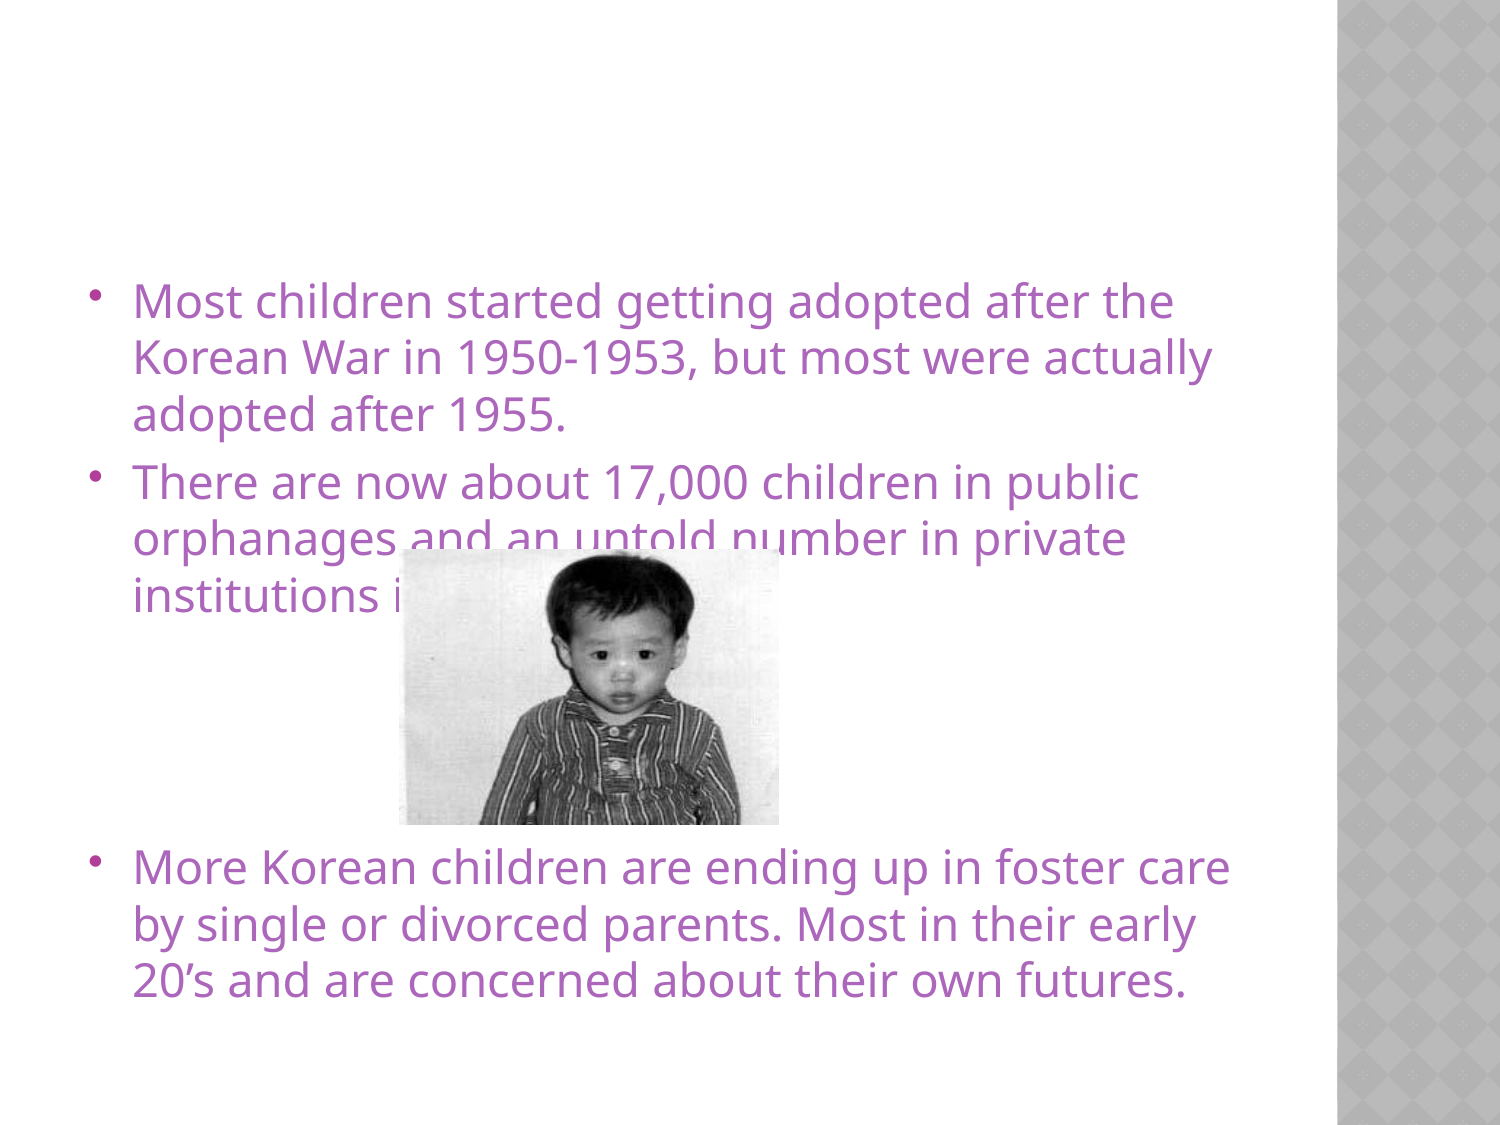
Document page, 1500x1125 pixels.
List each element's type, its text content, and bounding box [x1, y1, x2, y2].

list Most children started getting adopted after the Korean War in 1950-1953, but most were actually adopted after 1955. There are now about 17,000 children in public orphanages and an untold number in private institutions in South Korea. More Korean children are ending up in foster care by single or divorced parents. Most in their early 20’s and are concerned about their own futures. [75, 264, 1263, 1059]
picture [399, 549, 779, 826]
